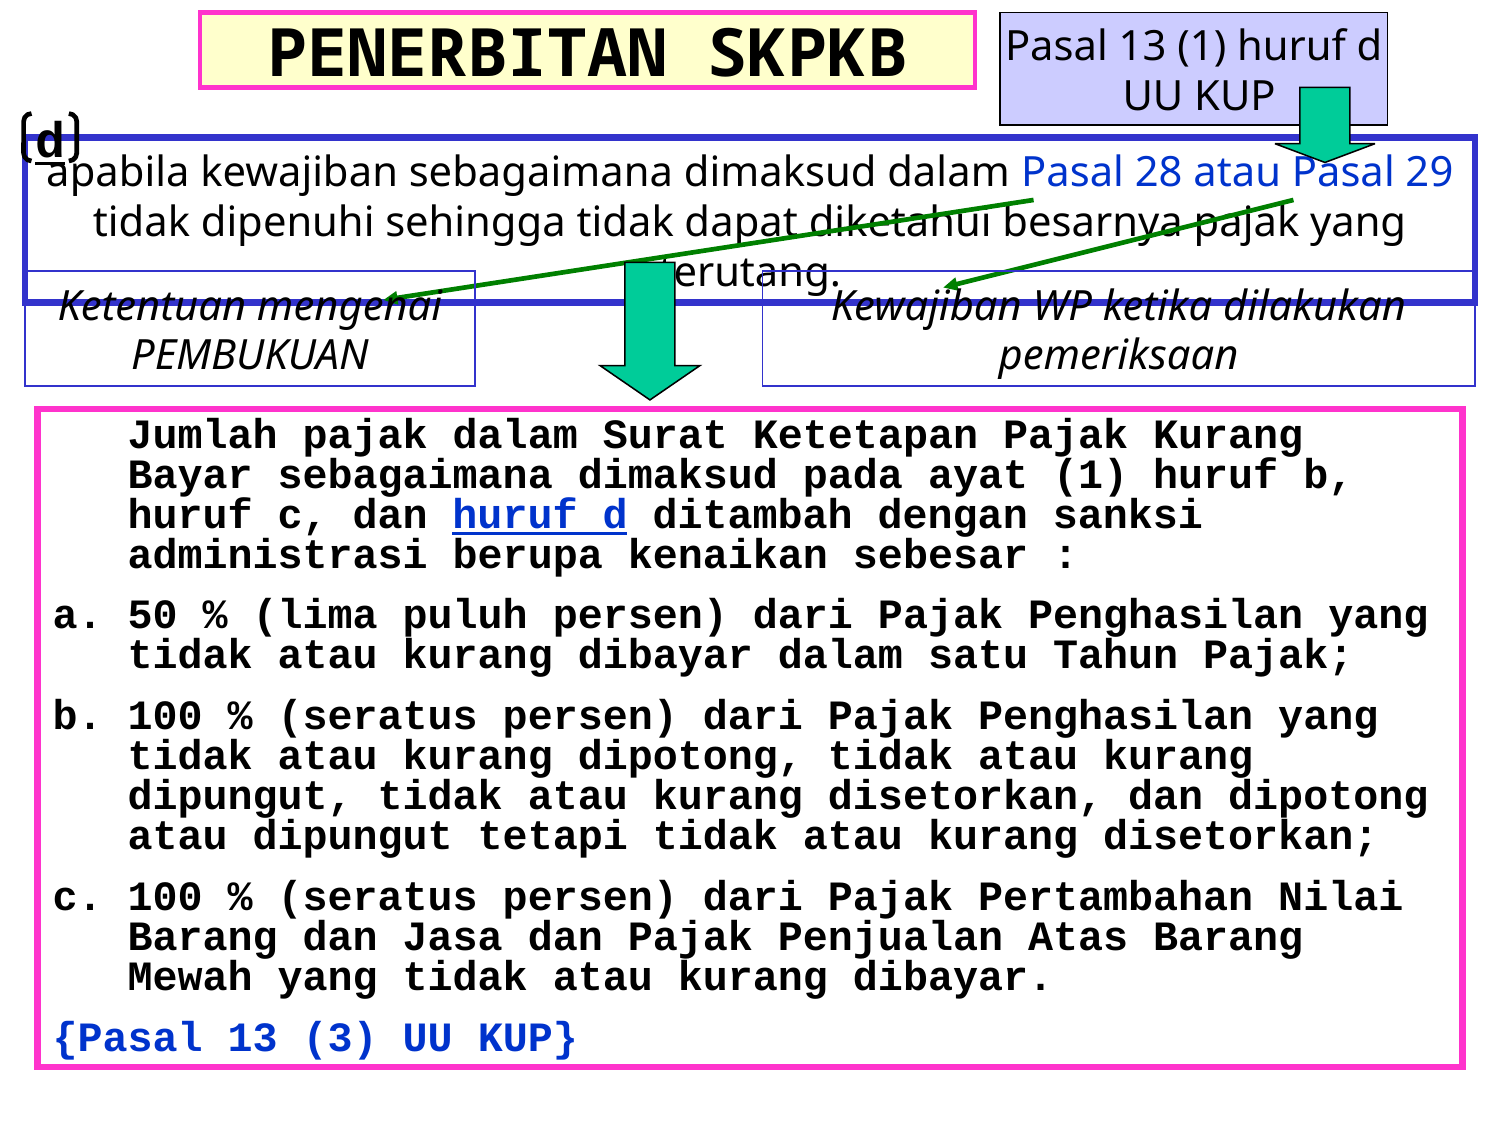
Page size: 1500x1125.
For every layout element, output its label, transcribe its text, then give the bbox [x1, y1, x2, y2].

text_box Jumlah pajak dalam Surat Ketetapan Pajak Kurang Bayar sebagaimana dimaksud pada ayat (1) huruf b, huruf c, dan huruf d ditambah dengan sanksi administrasi berupa kenaikan sebesar : 50 % (lima puluh persen) dari Pajak Penghasilan yang tidak atau kurang dibayar dalam satu Tahun Pajak; 100 % (seratus persen) dari Pajak Penghasilan yang tidak atau kurang dipotong, tidak atau kurang dipungut, tidak atau kurang disetorkan, dan dipotong atau dipungut tetapi tidak atau kurang disetorkan; 100 % (seratus persen) dari Pajak Pertambahan Nilai Barang dan Jasa dan Pajak Penjualan Atas Barang Mewah yang tidak atau kurang dibayar. {Pasal 13 (3) UU KUP} [37, 408, 1463, 1067]
text_box Kewajiban WP ketika dilakukan pemeriksaan [762, 270, 1475, 386]
text_box apabila kewajiban sebagaimana dimaksud dalam Pasal 28 atau Pasal 29 tidak dipenuhi sehingga tidak dapat diketahui besarnya pajak yang terutang. [24, 137, 1475, 303]
text_box [600, 262, 700, 400]
title PENERBITAN SKPKB [199, 12, 976, 88]
text_box Ketentuan mengenai PEMBUKUAN [24, 270, 475, 386]
text_box d [23, 113, 77, 161]
text_box Pasal 13 (1) huruf d UU KUP [999, 12, 1388, 125]
text_box [1275, 87, 1375, 163]
